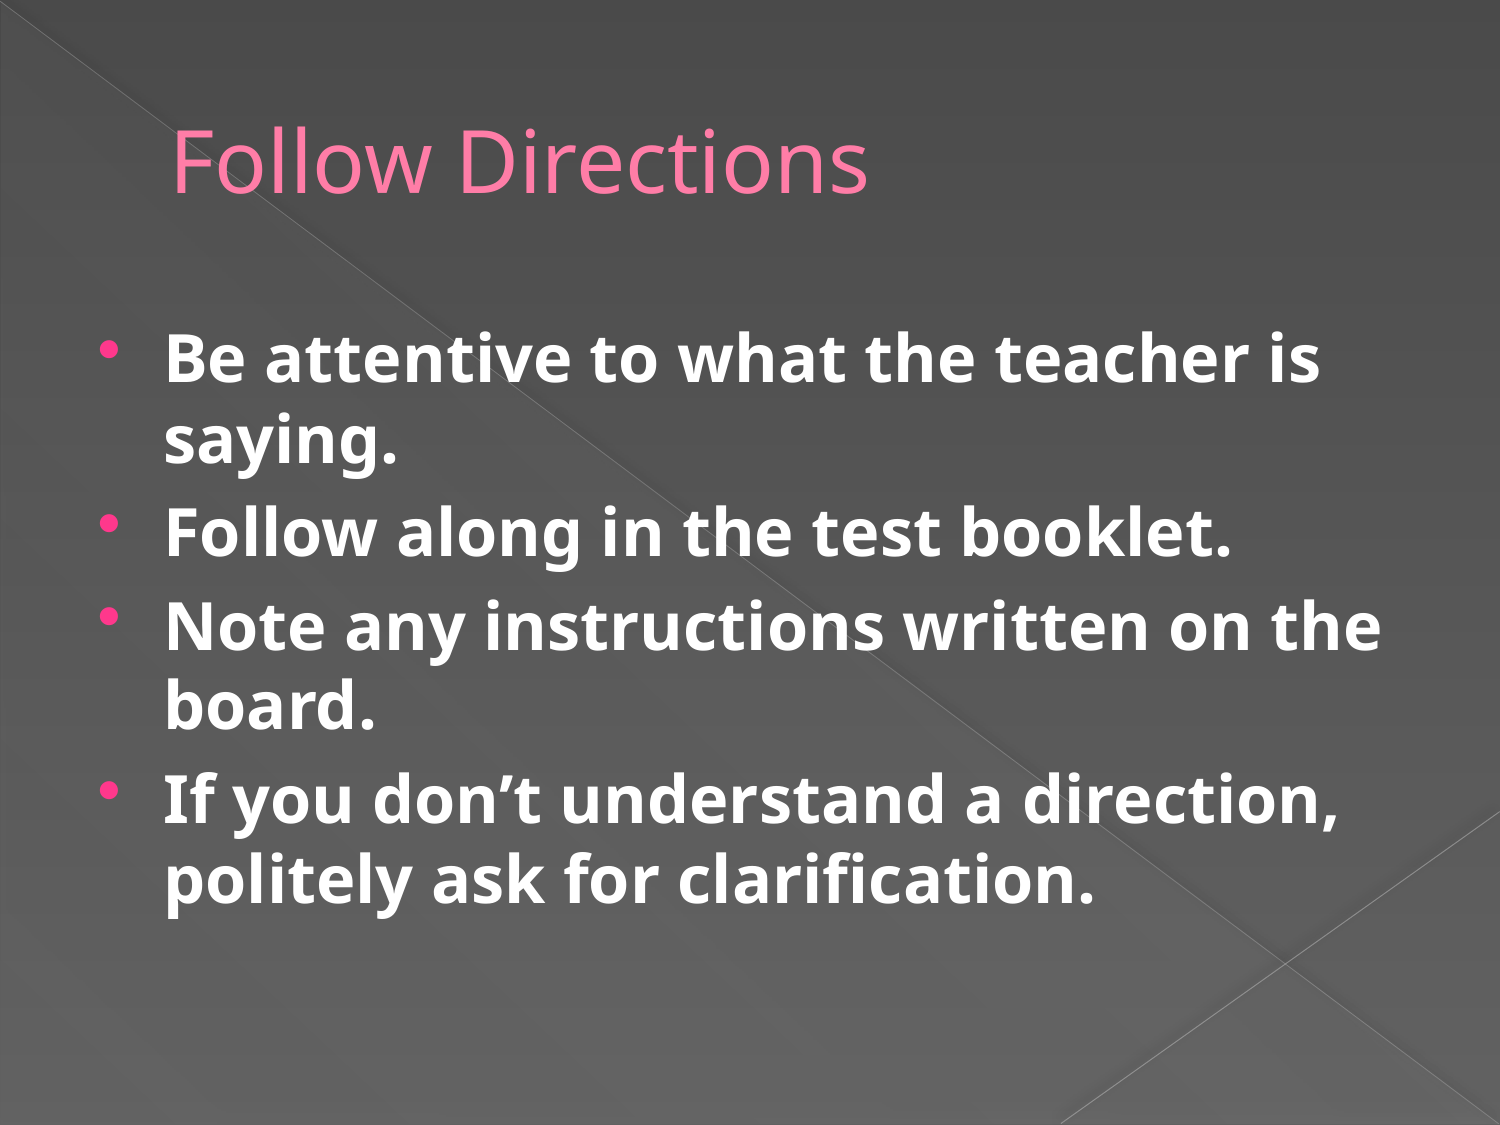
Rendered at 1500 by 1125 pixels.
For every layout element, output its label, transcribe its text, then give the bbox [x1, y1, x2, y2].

list Be attentive to what the teacher is saying. Follow along in the test booklet. Note any instructions written on the board. If you don’t understand a direction, politely ask for clarification. [75, 308, 1425, 1059]
title Follow Directions [75, 43, 1425, 274]
